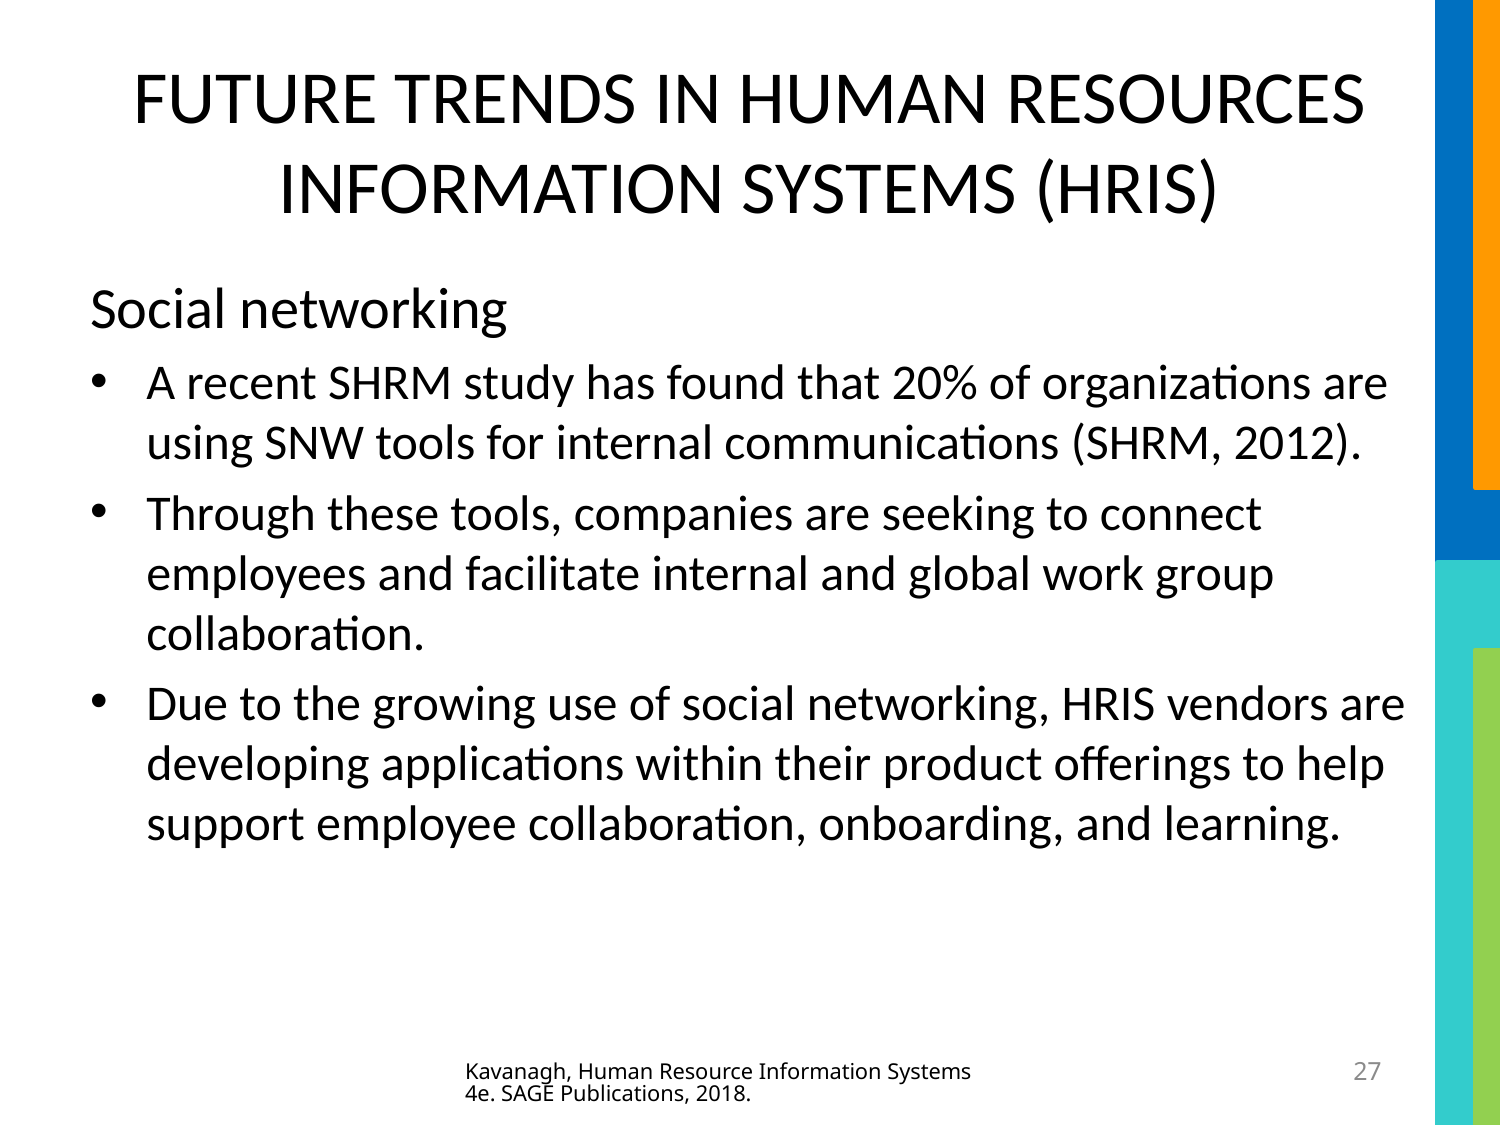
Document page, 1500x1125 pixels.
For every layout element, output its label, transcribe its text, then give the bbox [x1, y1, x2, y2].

slide_number 27 [1059, 1042, 1397, 1103]
list Social networking A recent SHRM study has found that 20% of organizations are using SNW tools for internal communications (SHRM, 2012). Through these tools, companies are seeking to connect employees and facilitate internal and global work group collaboration. Due to the growing use of social networking, HRIS vendors are developing applications within their product offerings to help support employee collaboration, onboarding, and learning. [75, 262, 1425, 1005]
title FUTURE TRENDS IN HUMAN RESOURCES INFORMATION SYSTEMS (HRIS) [75, 45, 1425, 233]
footer Kavanagh, Human Resource Information Systems 4e. SAGE Publications, 2018. [450, 1042, 1004, 1103]
